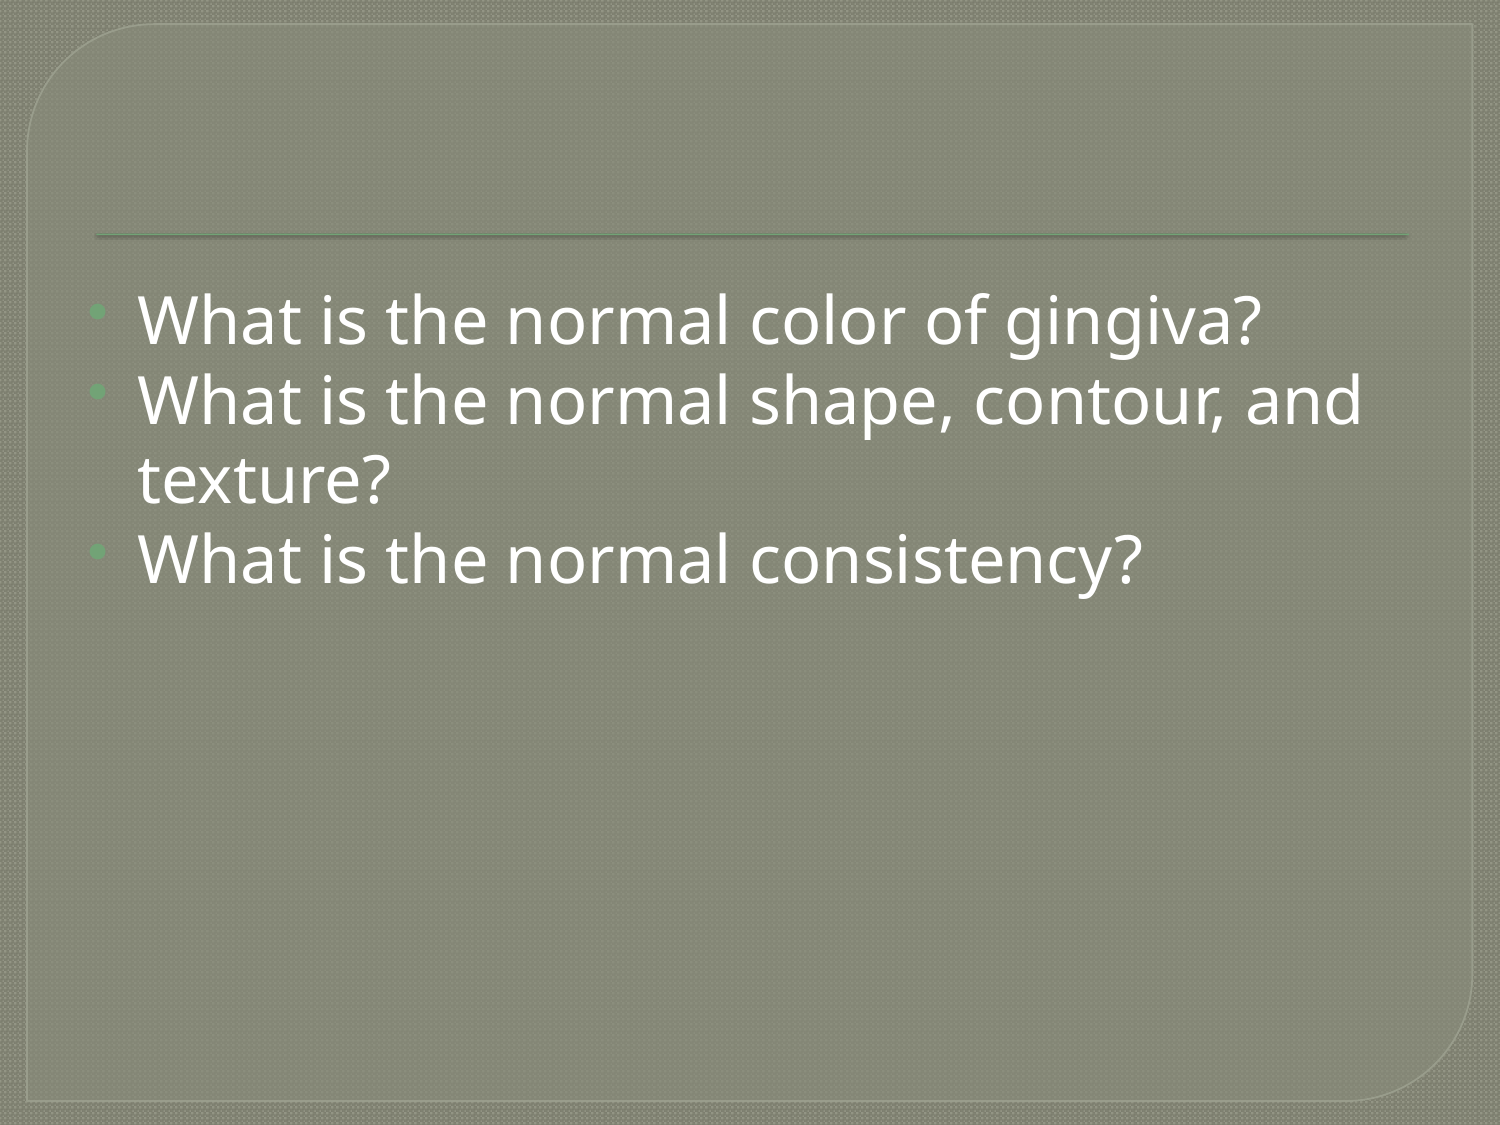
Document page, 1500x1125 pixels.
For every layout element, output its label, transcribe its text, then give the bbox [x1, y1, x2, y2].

list What is the normal color of gingiva? What is the normal shape, contour, and texture? What is the normal consistency? [75, 270, 1425, 1013]
